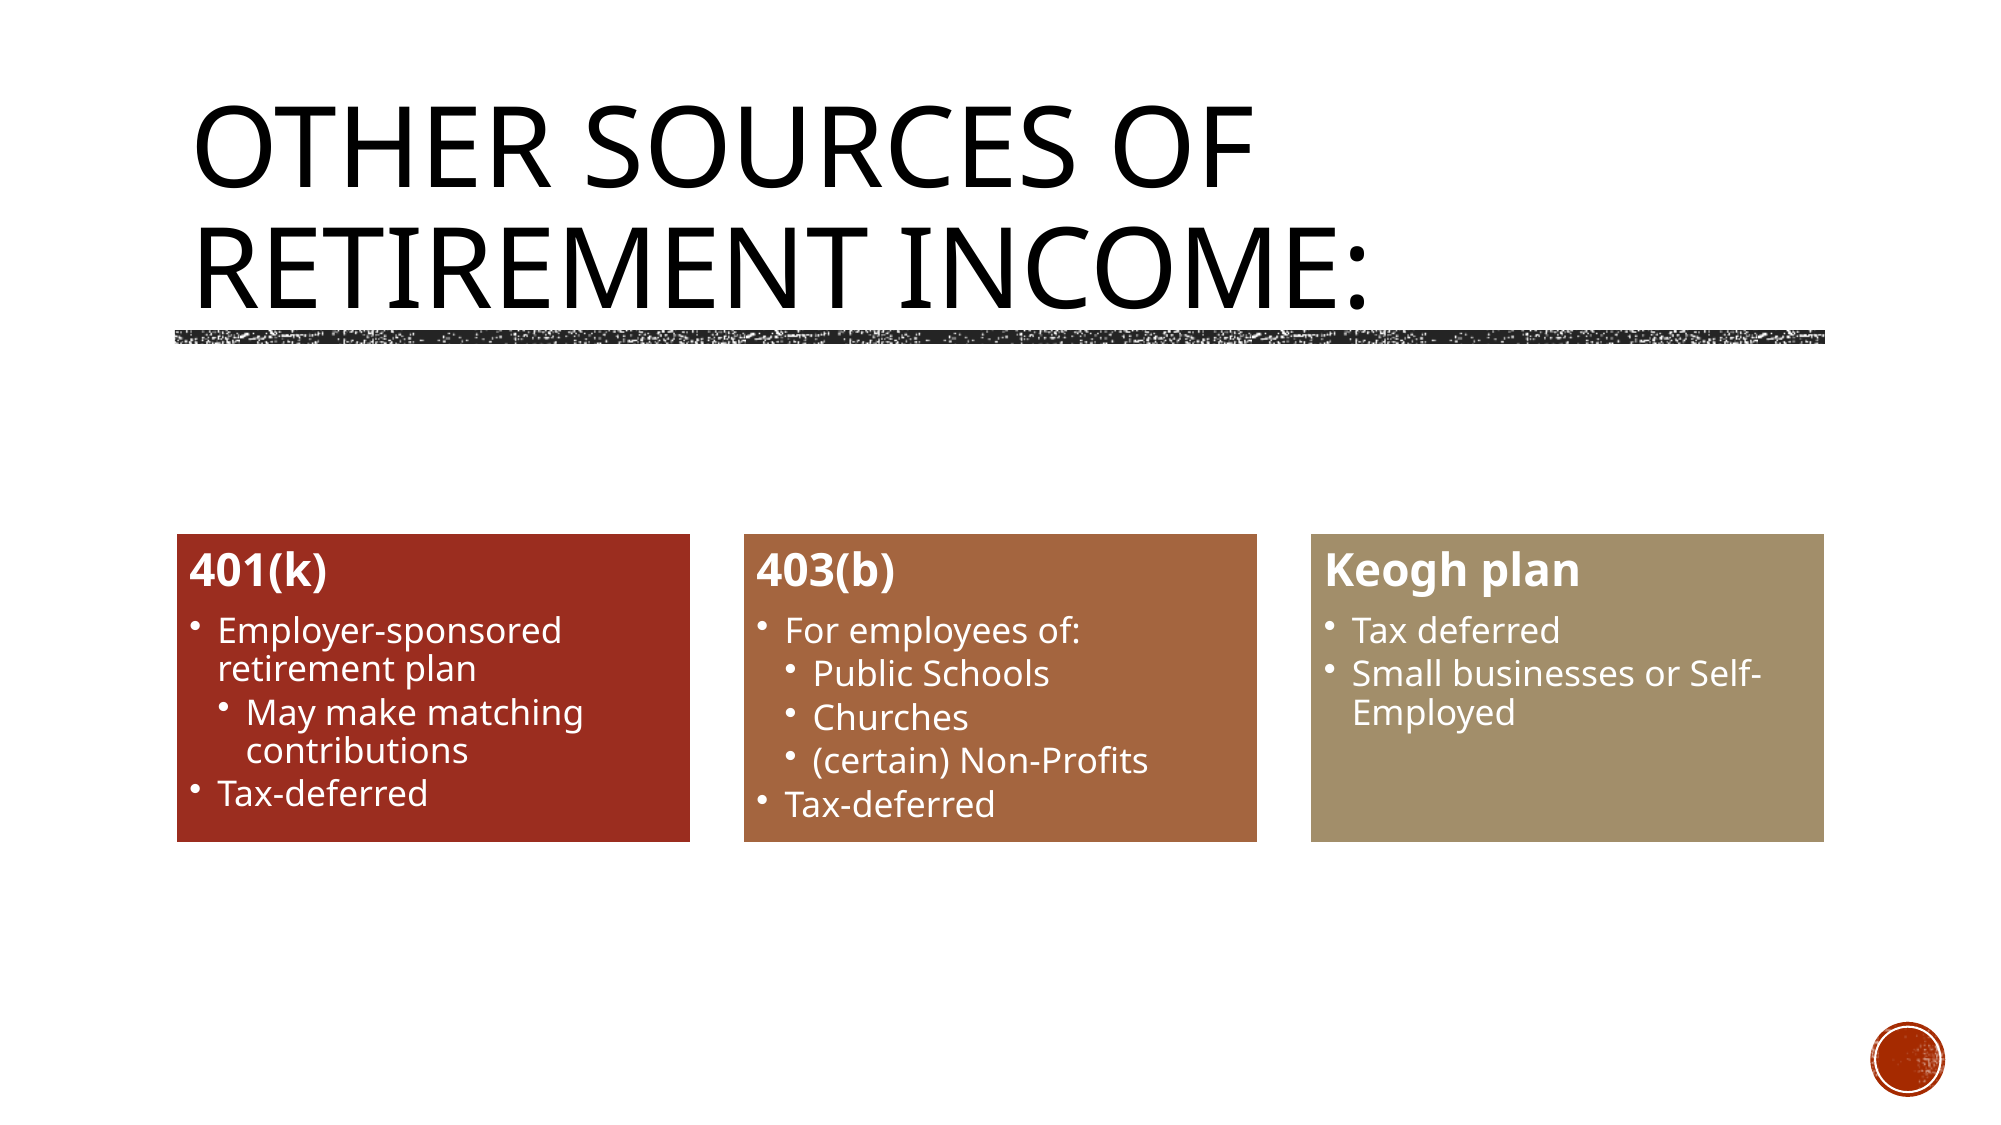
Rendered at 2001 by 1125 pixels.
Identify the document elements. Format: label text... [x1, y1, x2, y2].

text_box [174, 329, 1826, 344]
title Other sources of retirement income: [175, 79, 1826, 329]
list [176, 392, 1824, 984]
